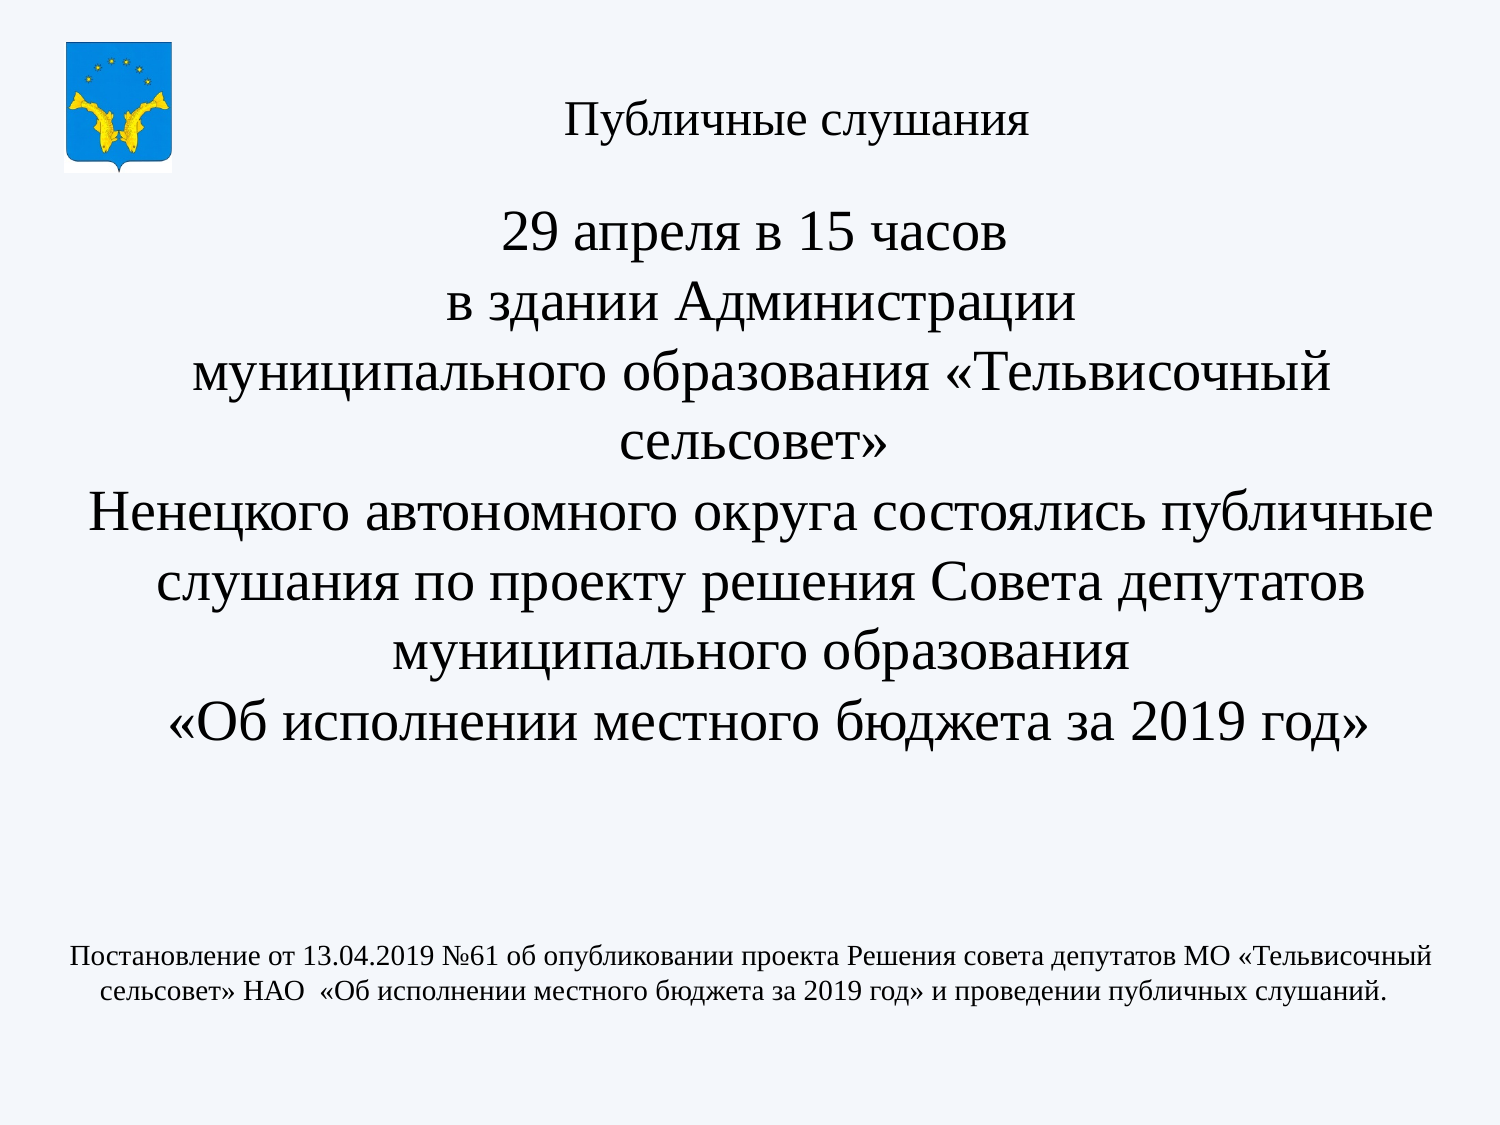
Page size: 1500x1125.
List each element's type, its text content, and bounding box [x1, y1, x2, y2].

text_box Публичные слушания [549, 78, 1051, 153]
text_box Постановление от 13.04.2019 №61 об опубликовании проекта Решения совета депутатов МО «Тельвисочный сельсовет» НАО «Об исполнении местного бюджета за 2019 год» и проведении публичных слушаний. [17, 928, 1471, 1014]
text_box 29 апреля в 15 часов в здании Администрации муниципального образования «Тельвисочный сельсовет» Ненецкого автономного округа состоялись публичные слушания по проекту решения Совета депутатов муниципального образования «Об исполнении местного бюджета за 2019 год» [41, 184, 1483, 759]
picture [64, 42, 172, 173]
